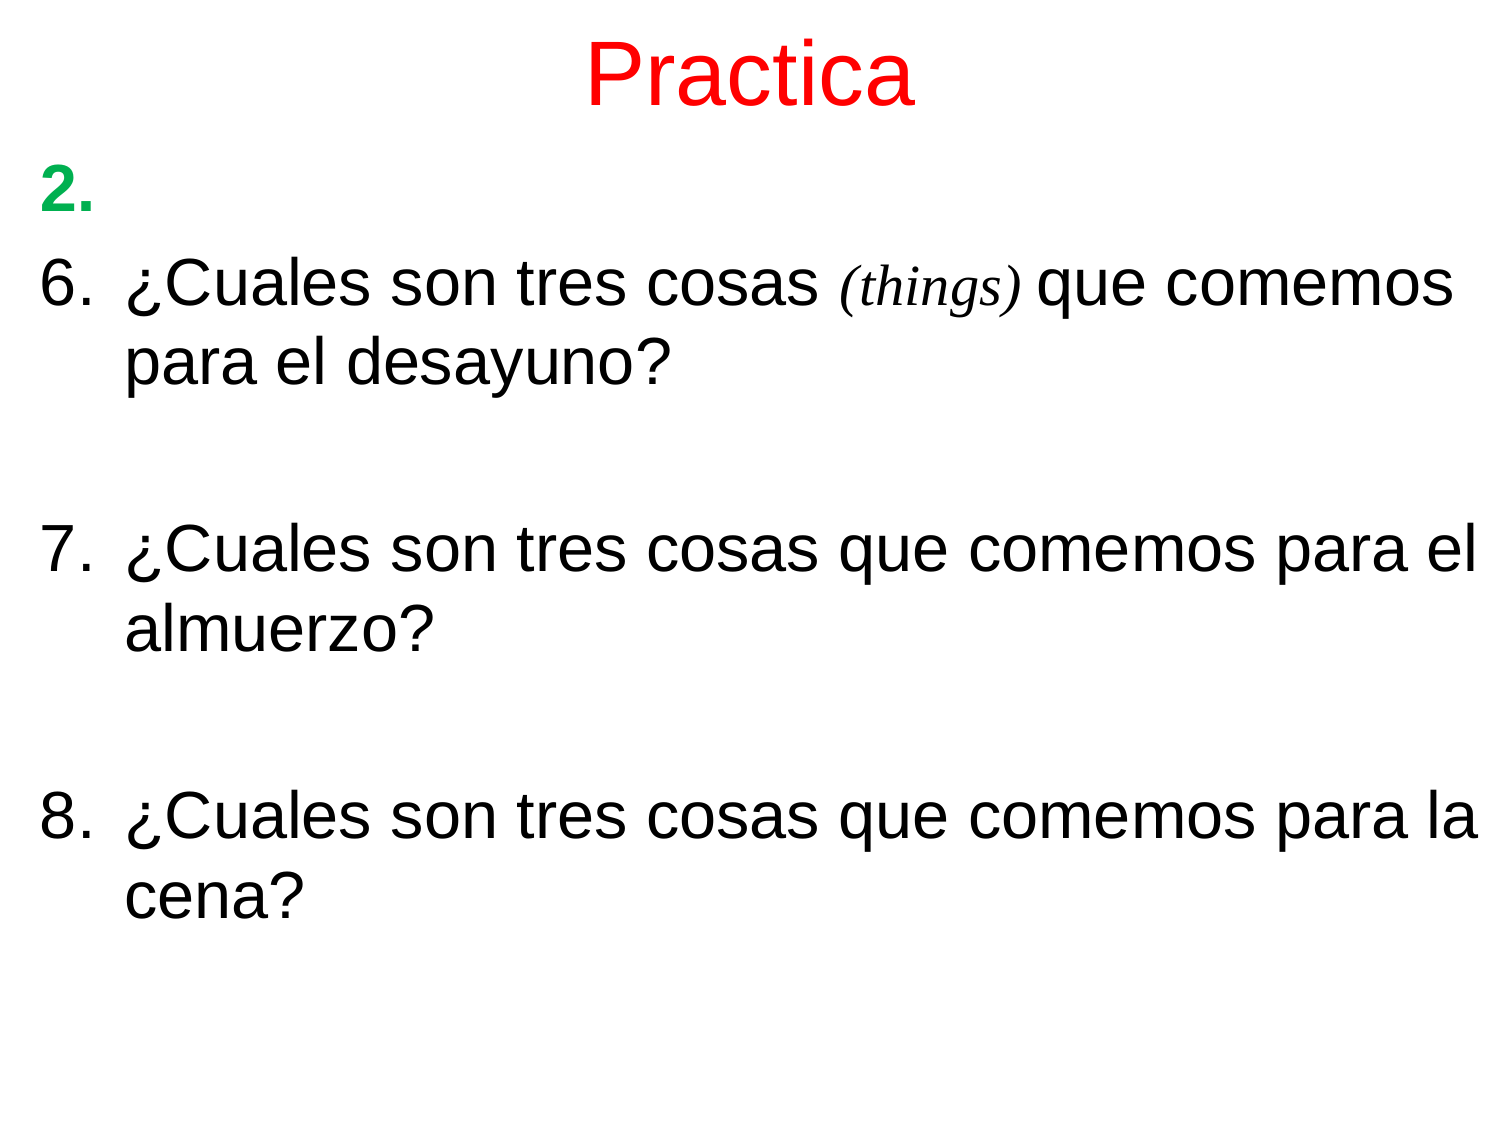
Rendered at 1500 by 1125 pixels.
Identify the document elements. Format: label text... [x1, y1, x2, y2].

list 2. ¿Cuales son tres cosas (things) que comemos para el desayuno? ¿Cuales son tres cosas que comemos para el almuerzo? ¿Cuales son tres cosas que comemos para la cena? [24, 137, 1500, 1050]
title Practica [75, 0, 1425, 137]
